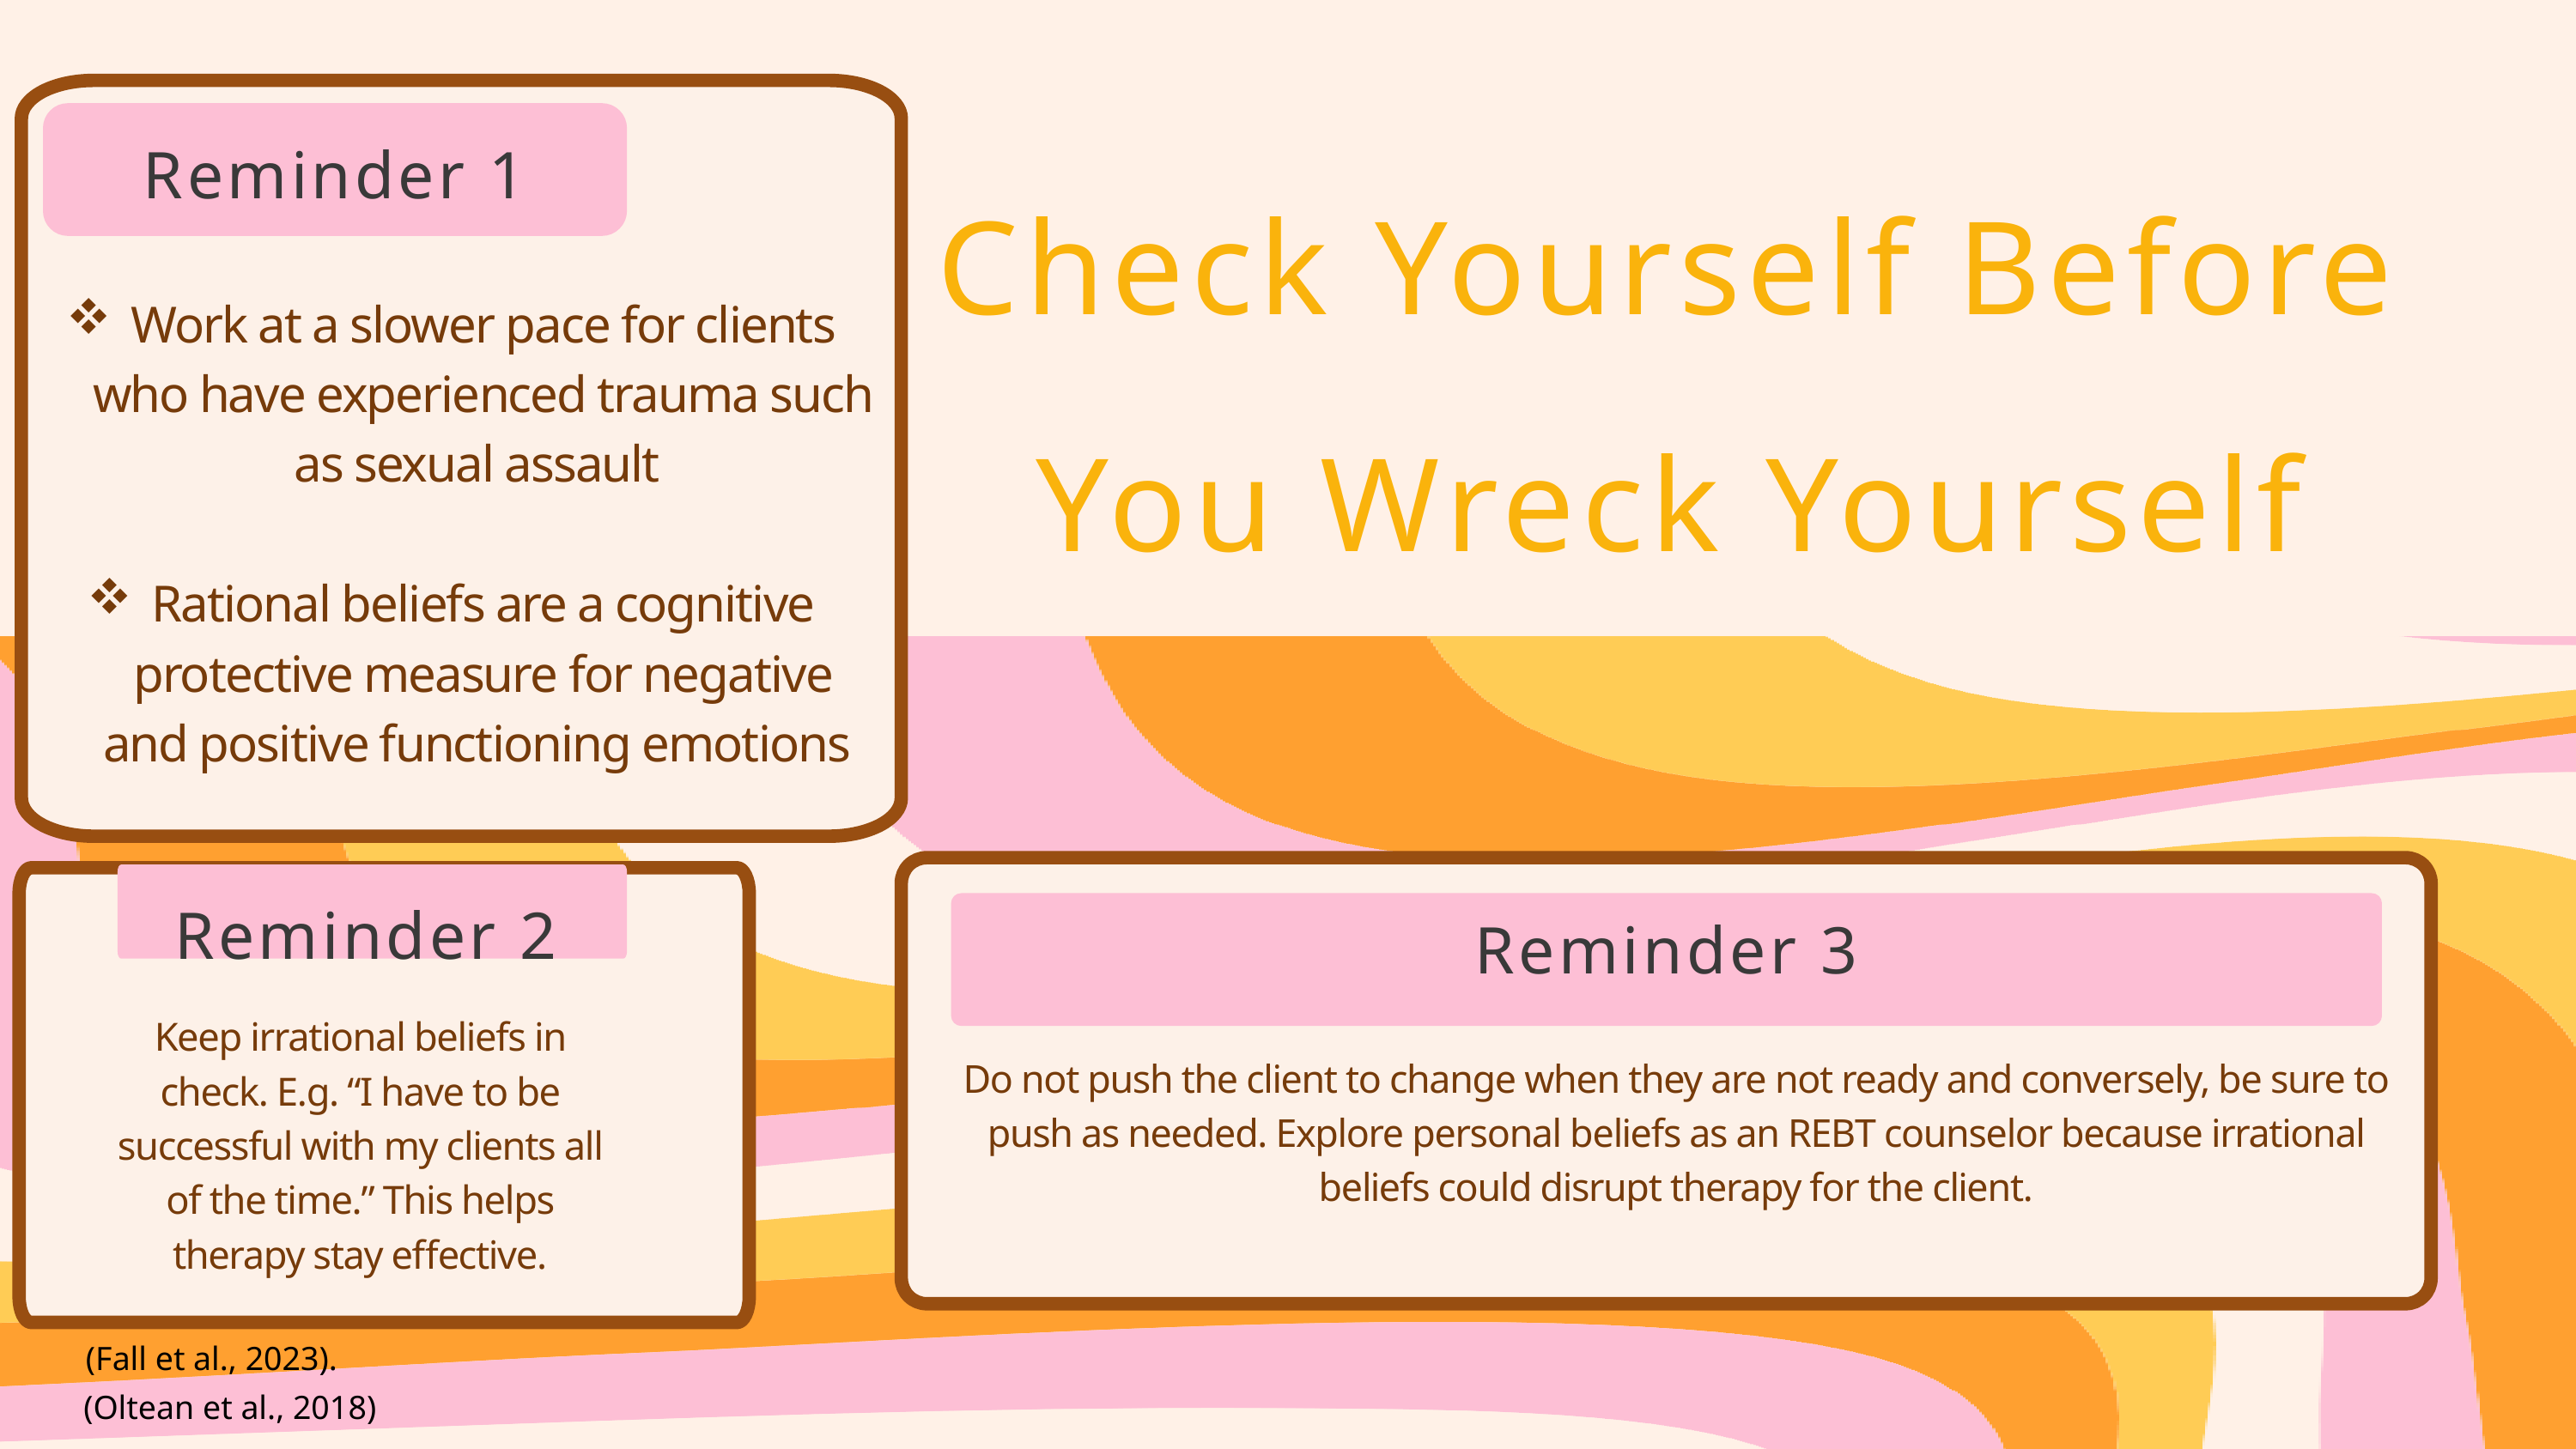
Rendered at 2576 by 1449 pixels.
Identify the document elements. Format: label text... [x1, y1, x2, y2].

text_box [0, 635, 2576, 1449]
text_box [901, 857, 2432, 1304]
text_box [42, 82, 628, 252]
text_box (Oltean et al., 2018) [70, 1380, 1583, 1433]
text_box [18, 867, 750, 1323]
text_box Check Yourself Before You Wreck Yourself [905, 103, 2513, 578]
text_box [111, 864, 628, 988]
text_box (Fall et al., 2023). [73, 1331, 1586, 1384]
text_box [951, 893, 2383, 1027]
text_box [21, 80, 902, 837]
